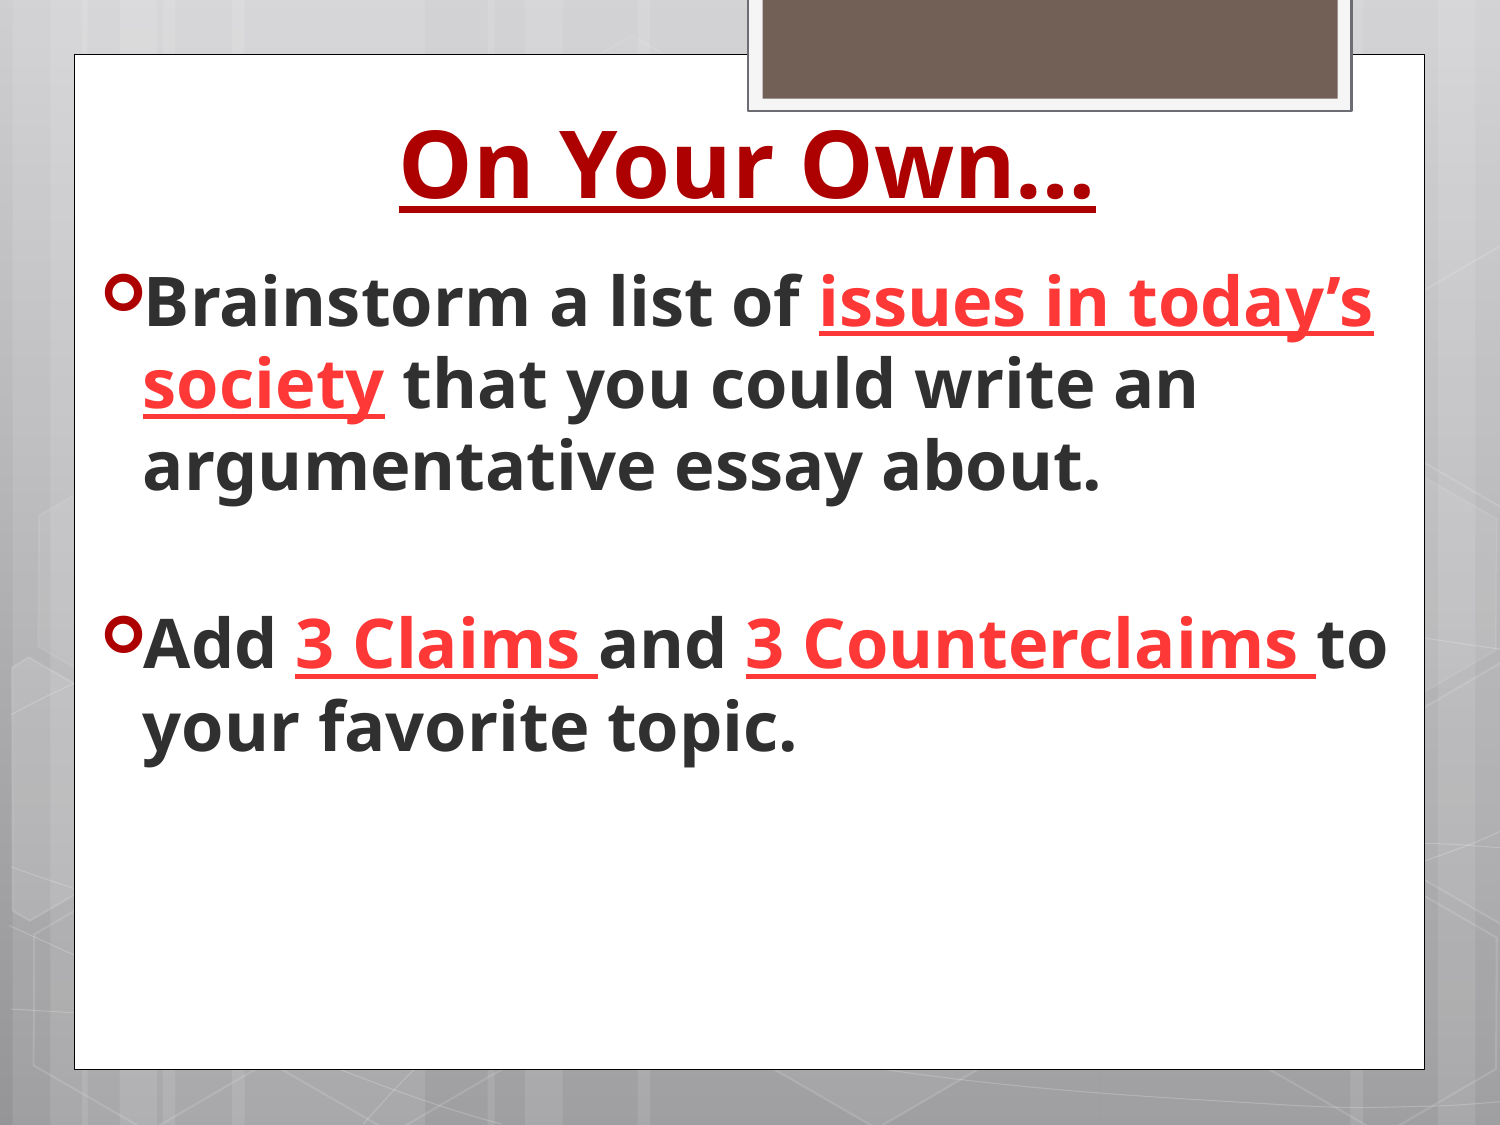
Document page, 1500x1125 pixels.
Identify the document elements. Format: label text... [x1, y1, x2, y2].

list Brainstorm a list of issues in today’s society that you could write an argumentative essay about. Add 3 Claims and 3 Counterclaims to your favorite topic. [75, 249, 1425, 826]
title On Your Own… [171, 37, 1324, 225]
